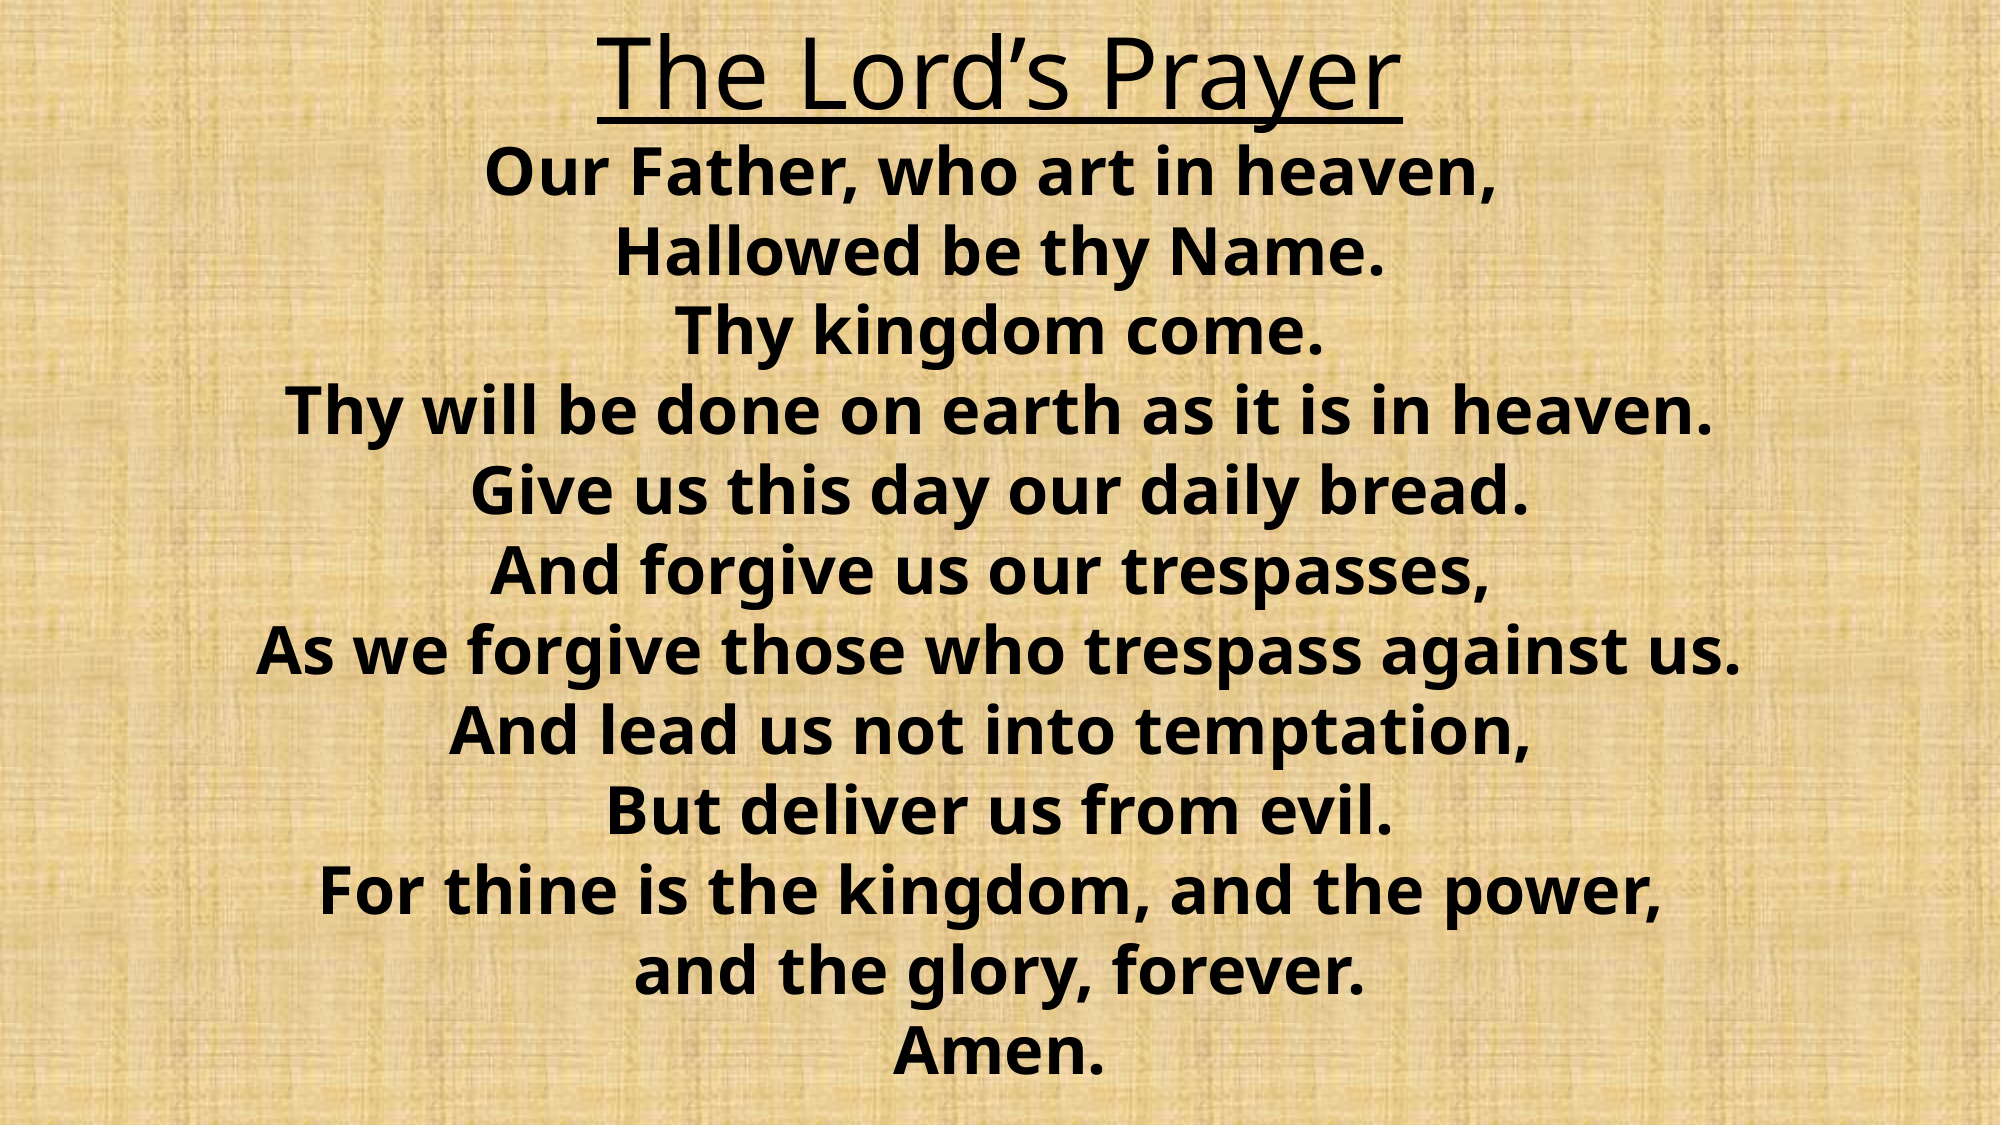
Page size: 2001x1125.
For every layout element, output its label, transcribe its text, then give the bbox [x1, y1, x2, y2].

title The Lord’s Prayer [0, 0, 2000, 120]
text_box Our Father, who art in heaven, Hallowed be thy Name. Thy kingdom come. Thy will be done on earth as it is in heaven. Give us this day our daily bread. And forgive us our trespasses, As we forgive those who trespass against us. And lead us not into temptation, But deliver us from evil. For thine is the kingdom, and the power, and the glory, forever. Amen. [0, 120, 2000, 1096]
picture [0, 0, 2001, 1125]
